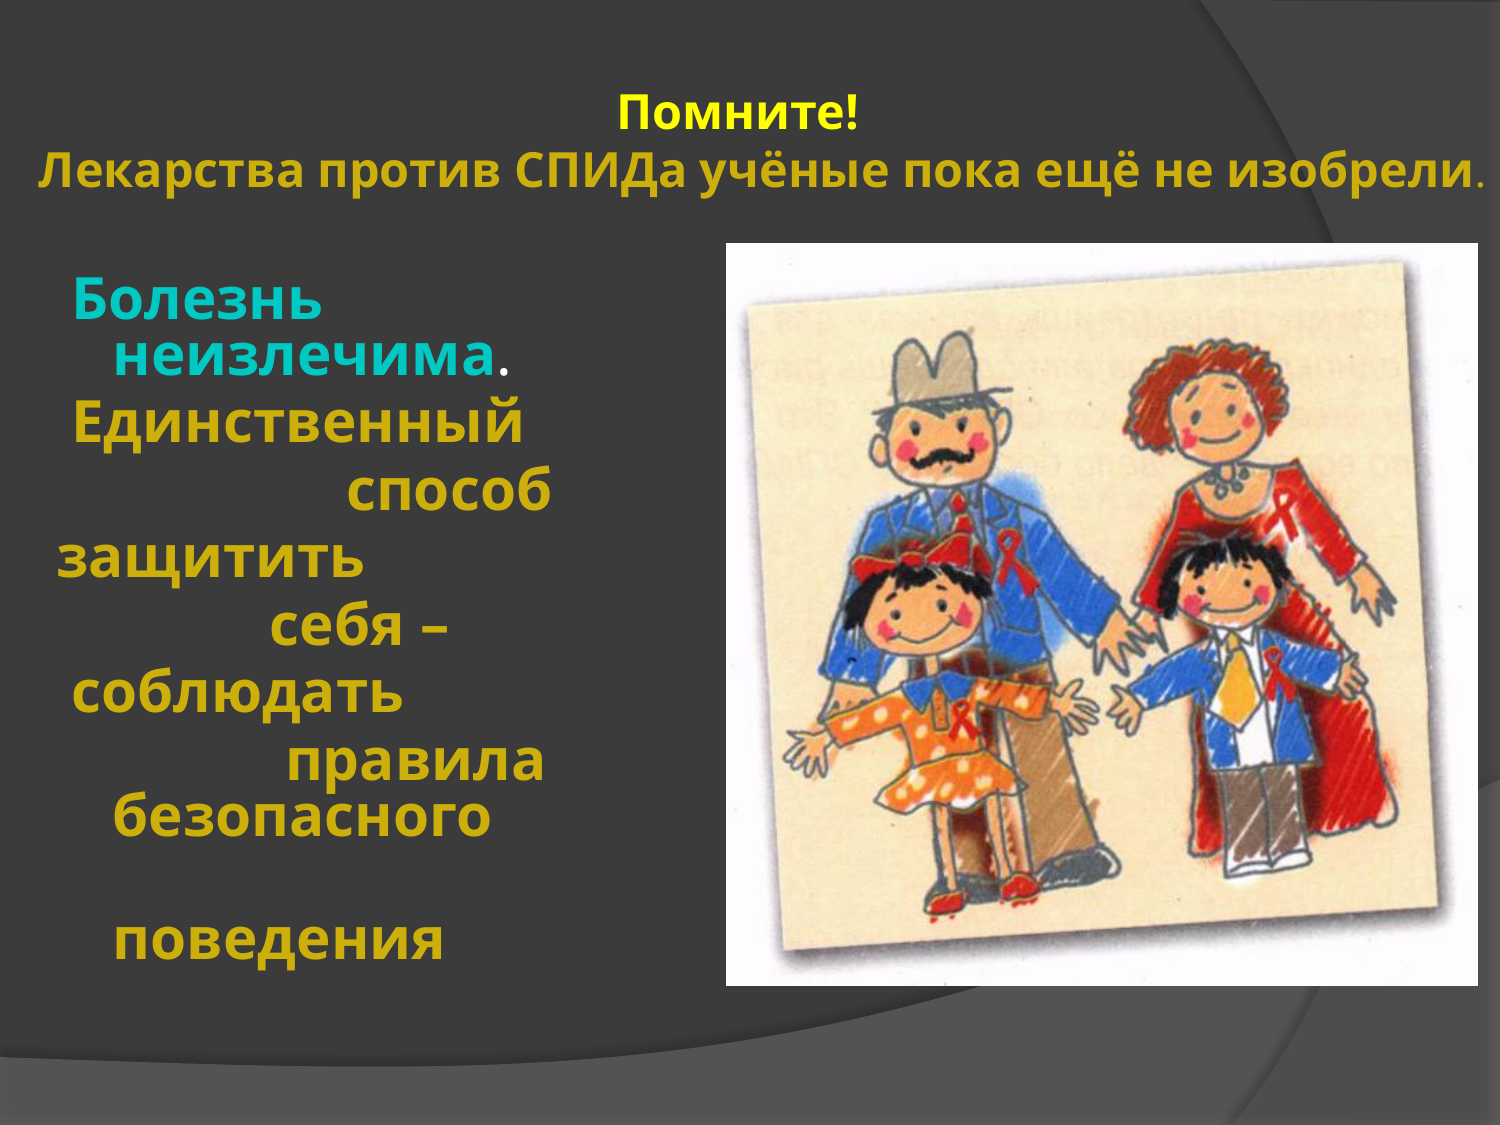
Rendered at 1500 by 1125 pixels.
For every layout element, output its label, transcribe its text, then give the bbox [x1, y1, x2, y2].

title Помните! Лекарства против СПИДа учёные пока ещё не изобрели. [0, 45, 1500, 233]
text_box Болезнь неизлечима. Единственный способ защитить себя – соблюдать правила безопасного поведения [41, 267, 634, 1010]
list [726, 243, 1478, 987]
